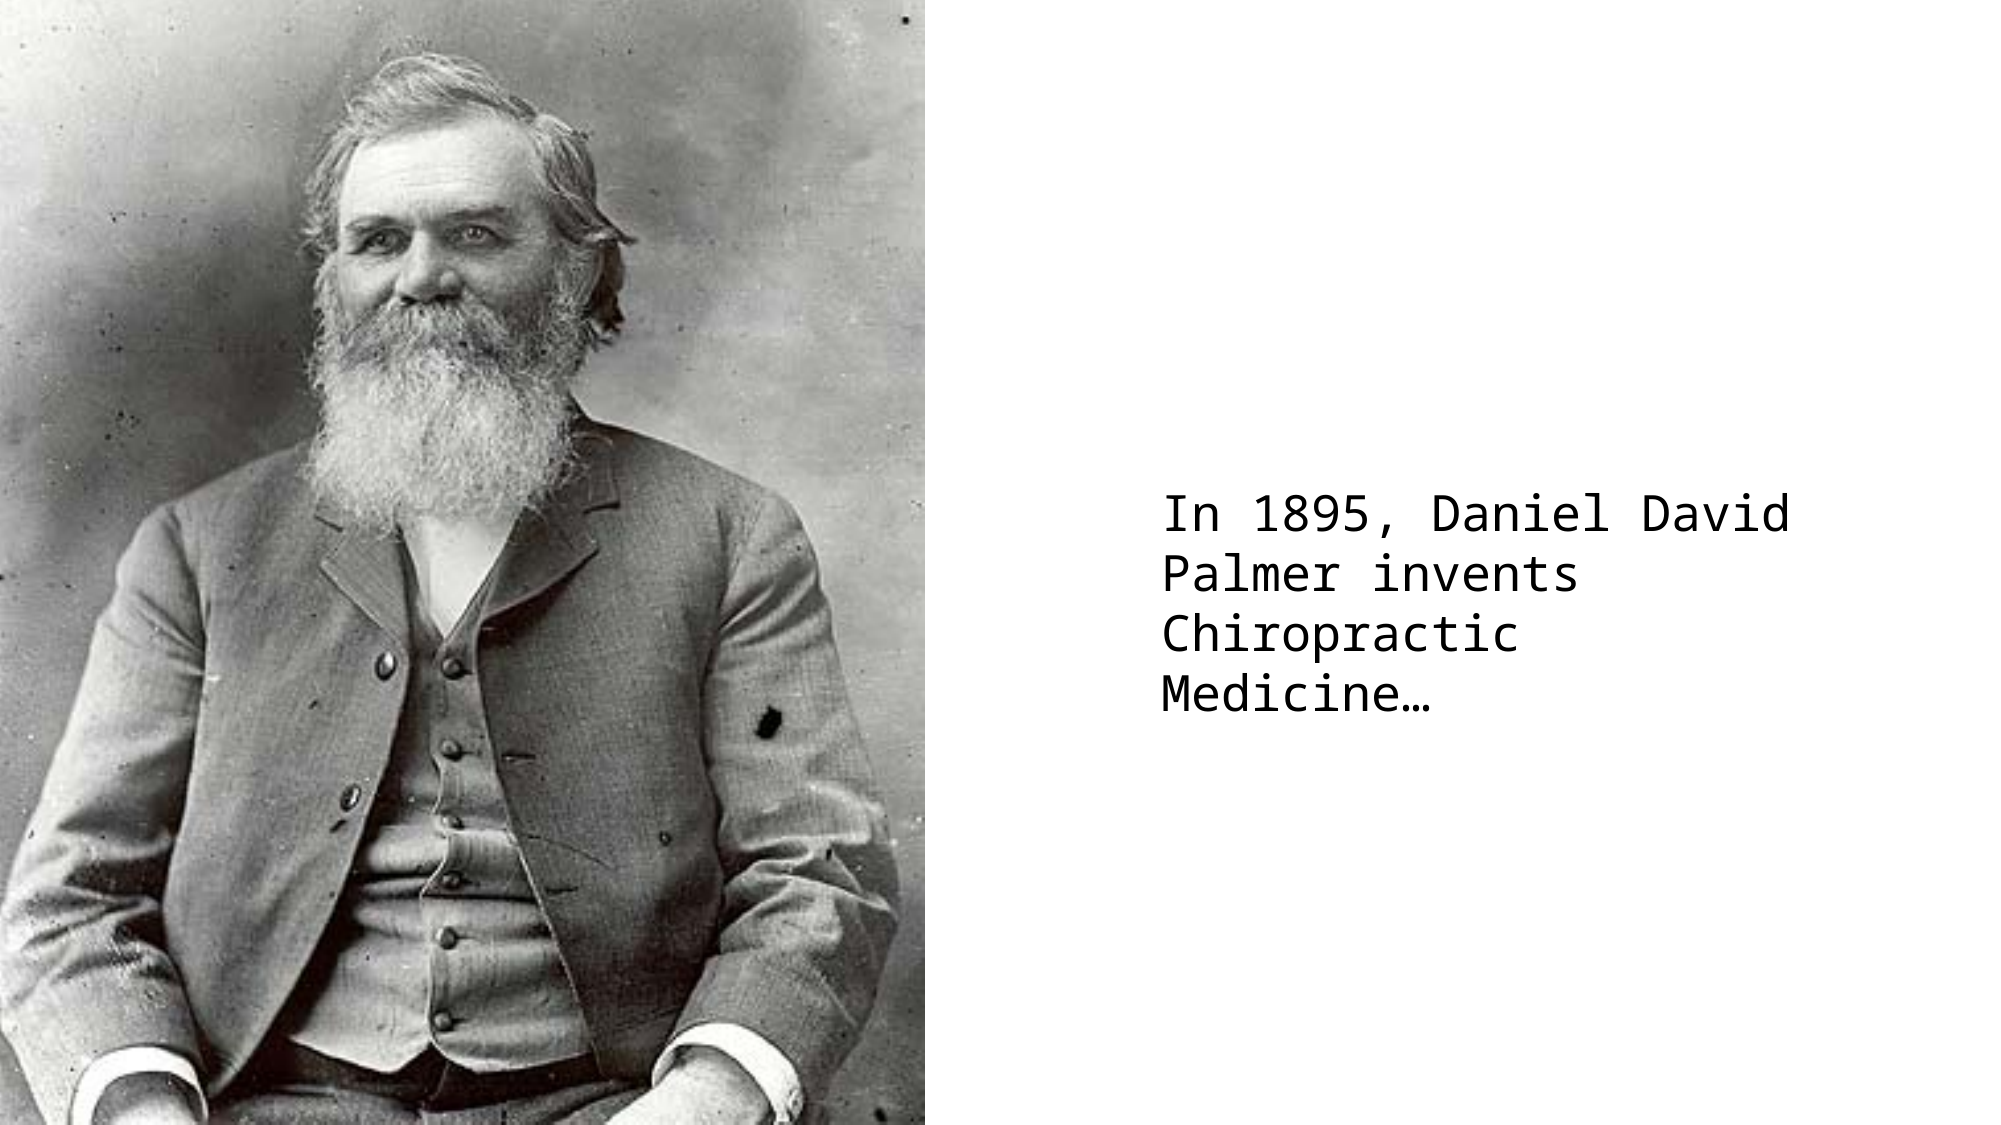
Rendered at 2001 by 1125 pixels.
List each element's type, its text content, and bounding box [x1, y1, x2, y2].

text_box In 1895, Daniel David Palmer invents Chiropractic Medicine… [1146, 473, 1833, 729]
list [0, 0, 925, 1125]
